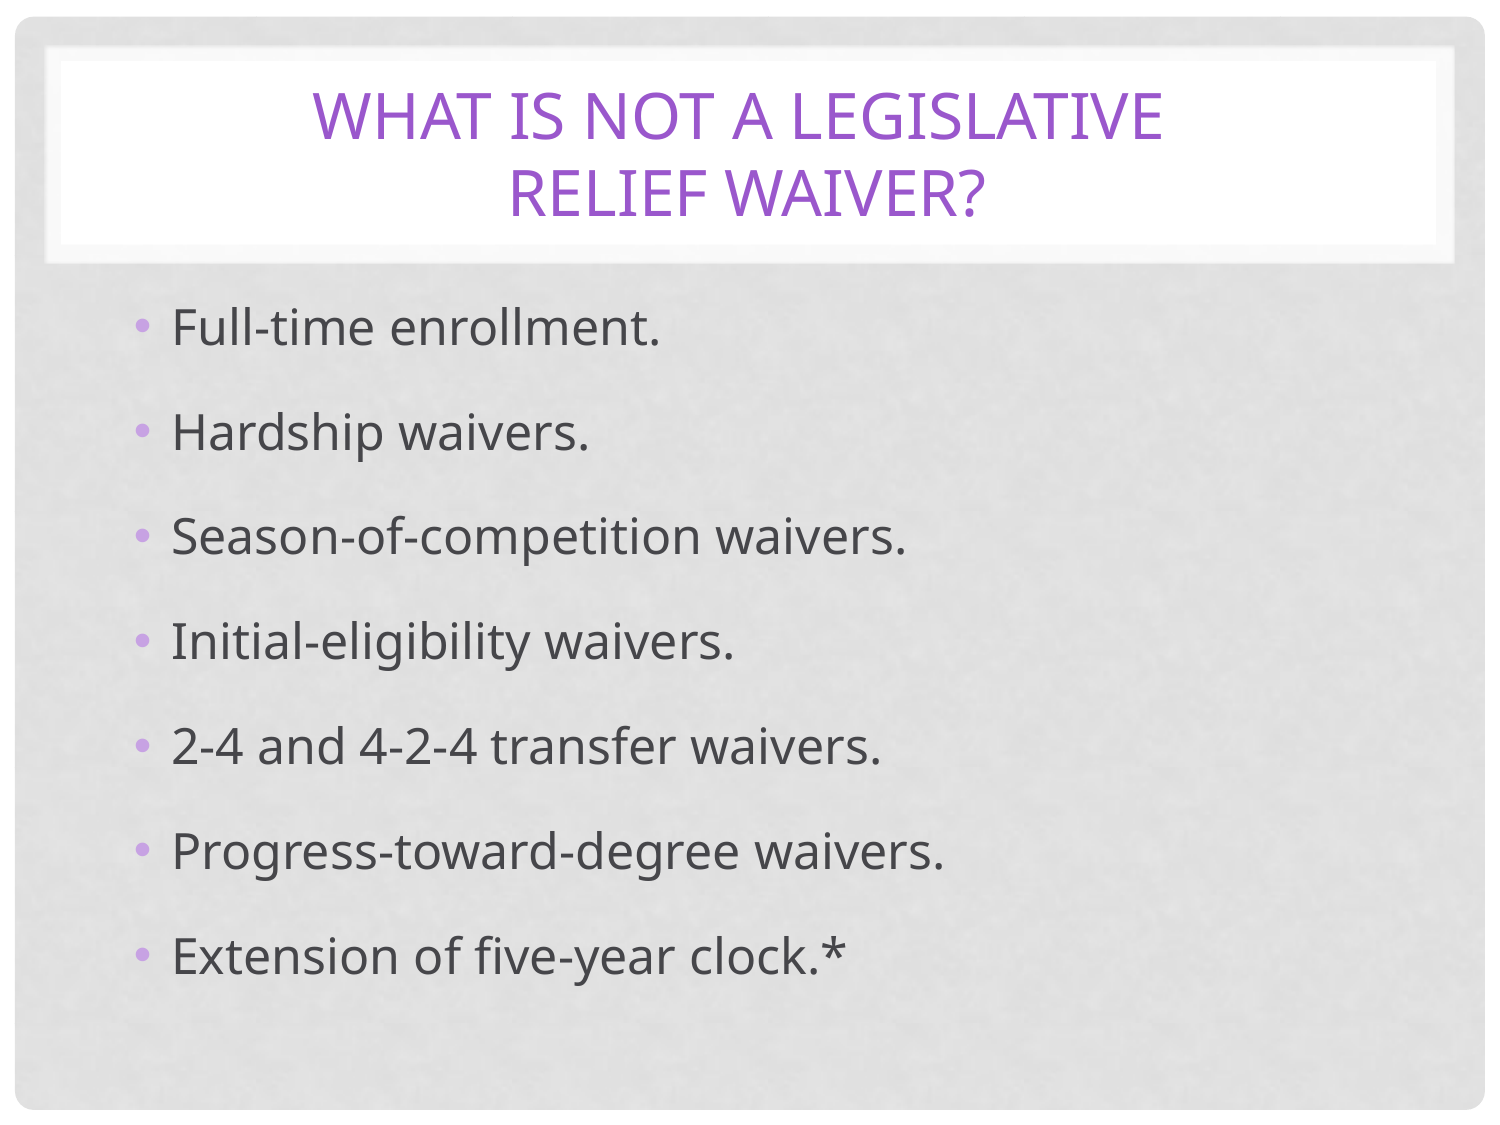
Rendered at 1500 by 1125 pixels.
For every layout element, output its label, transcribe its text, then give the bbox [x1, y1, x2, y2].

list Full-time enrollment. Hardship waivers. Season-of-competition waivers. Initial-eligibility waivers. 2-4 and 4-2-4 transfer waivers. Progress-toward-degree waivers. Extension of five-year clock.* [99, 287, 1400, 1088]
title What is not a legislative relief waiver? [69, 66, 1425, 238]
